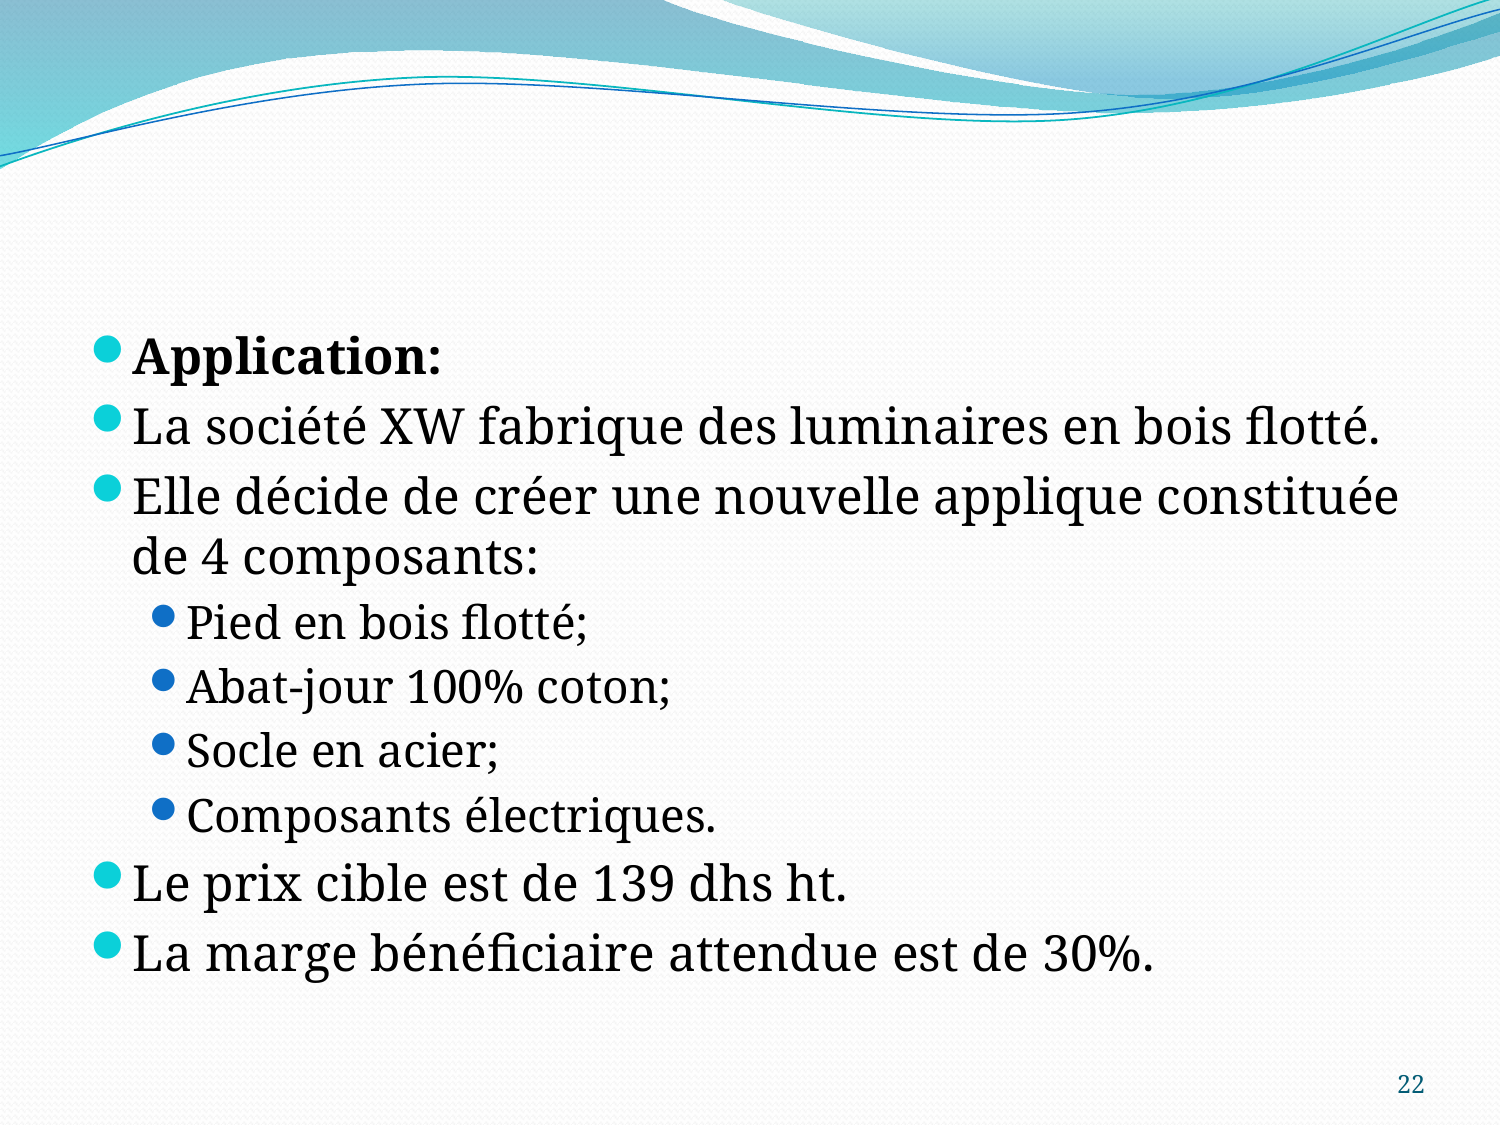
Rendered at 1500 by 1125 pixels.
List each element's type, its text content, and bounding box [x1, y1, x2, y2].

slide_number 22 [1299, 1042, 1425, 1103]
list Application: La société XW fabrique des luminaires en bois flotté. Elle décide de créer une nouvelle applique constituée de 4 composants: Pied en bois flotté; Abat-jour 100% coton; Socle en acier; Composants électriques. Le prix cible est de 139 dhs ht. La marge bénéficiaire attendue est de 30%. [75, 317, 1425, 1038]
